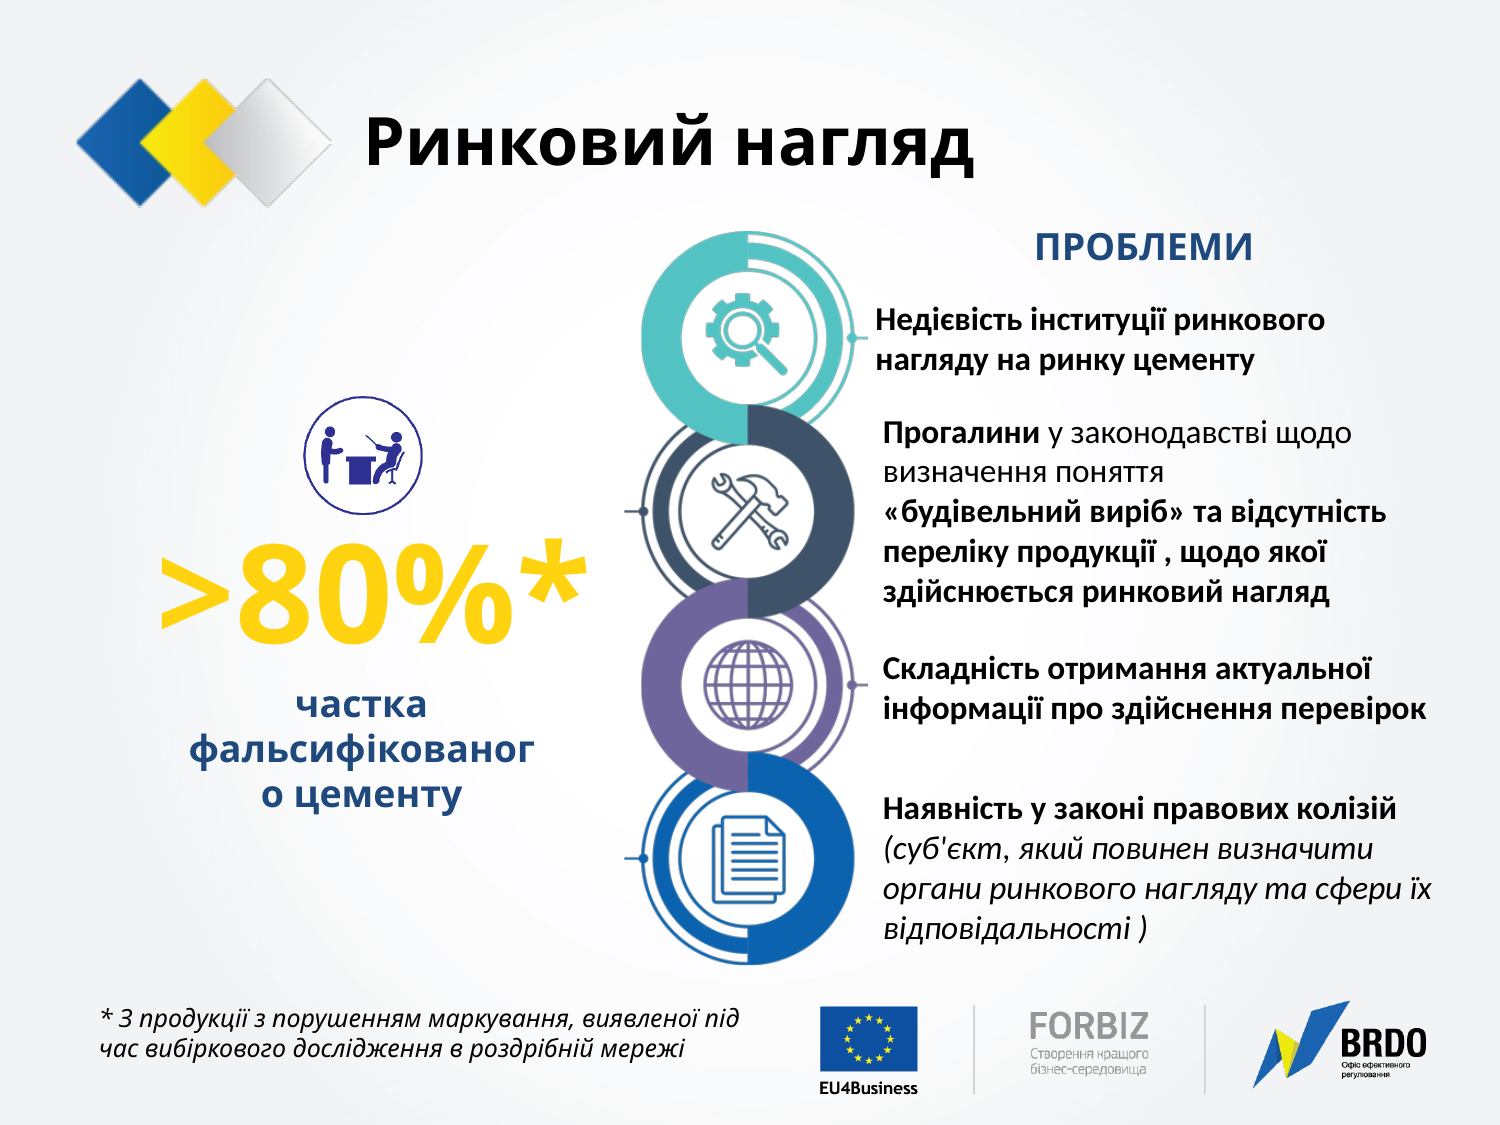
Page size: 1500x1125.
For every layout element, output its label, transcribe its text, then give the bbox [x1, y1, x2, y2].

text_box Складність отримання актуальної інформації про здійснення перевірок [873, 638, 1452, 734]
text_box ПРОБЛЕМИ [953, 215, 1335, 275]
picture [0, 0, 1500, 1125]
title Ринковий нагляд [348, 45, 1425, 233]
text_box Наявність у законі правових колізій (суб'єкт, який повинен визначити органи ринкового нагляду та сфери їх відповідальності ) [873, 778, 1452, 954]
text_box Недієвість інституції ринкового нагляду на ринку цементу [873, 289, 1444, 385]
text_box * З продукції з порушенням маркування, виявленої під час вибіркового дослідження в роздрібній мережі [84, 995, 799, 1070]
text_box >80%* [123, 498, 619, 679]
text_box частка фальсифікованого цементу [171, 679, 553, 822]
text_box Прогалини у законодавстві щодо визначення поняття «будівельний виріб» та відсутність переліку продукції , щодо якої здійснюється ринковий нагляд [873, 402, 1458, 617]
